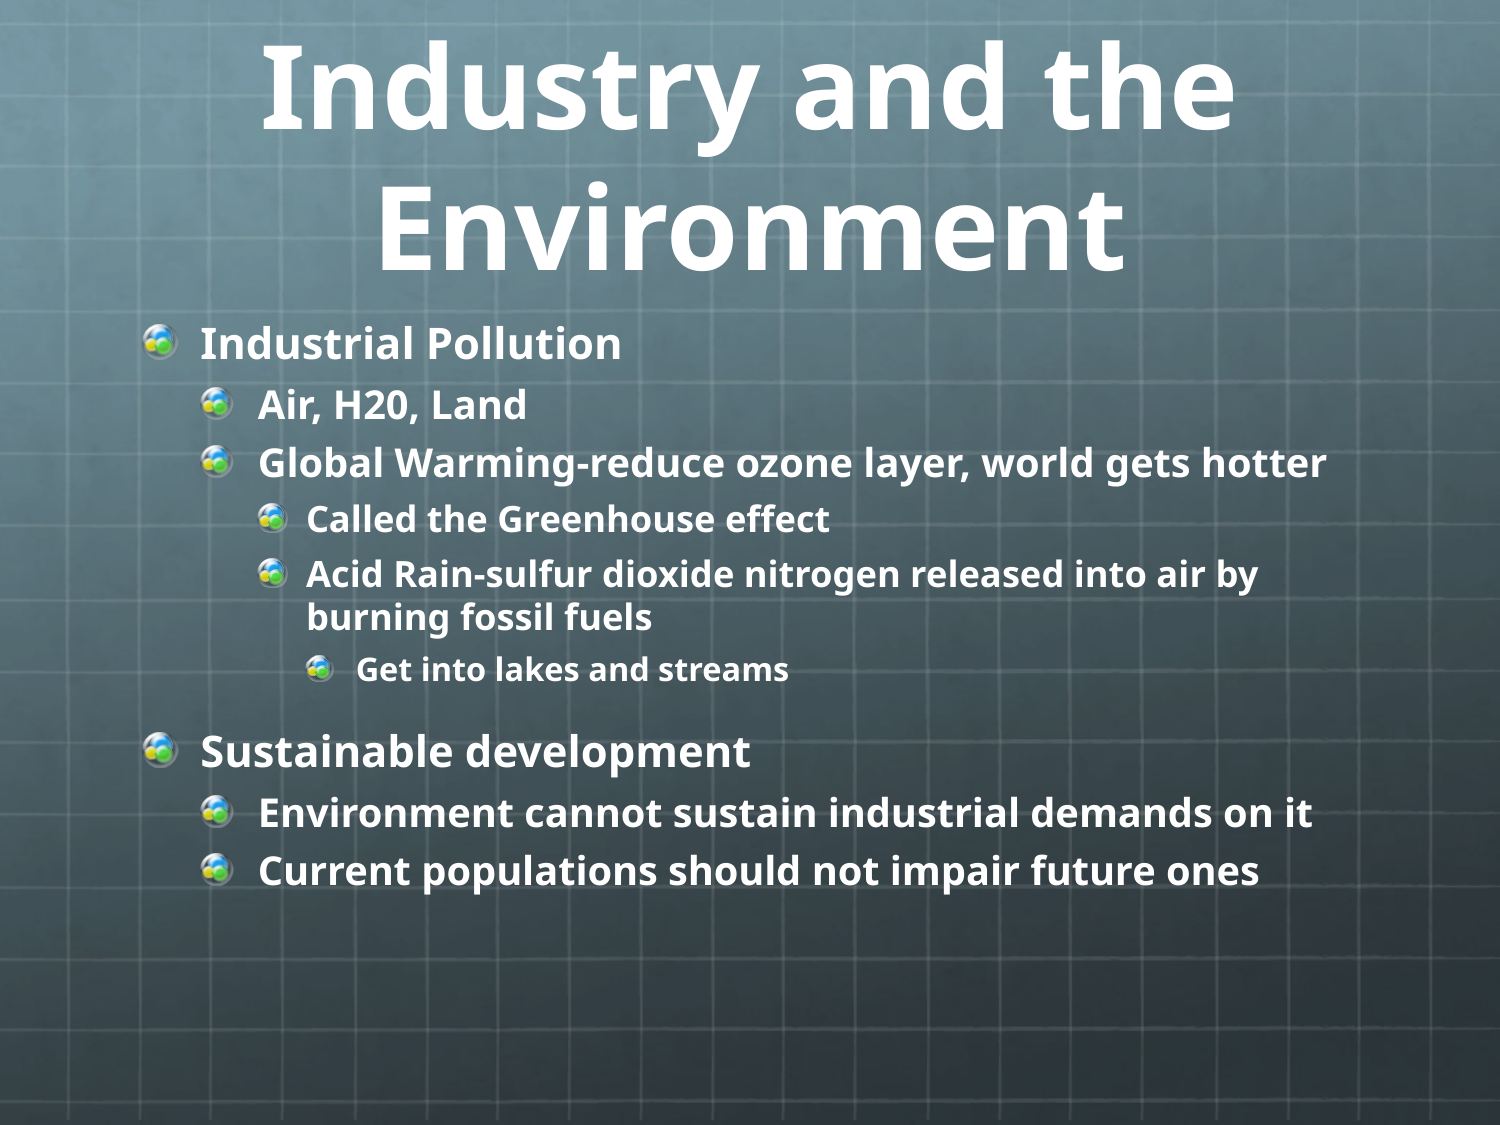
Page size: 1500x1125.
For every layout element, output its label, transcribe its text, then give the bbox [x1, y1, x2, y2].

title Industry and the Environment [127, 17, 1372, 289]
picture [0, 0, 1500, 1125]
list Industrial Pollution Air, H20, Land Global Warming-reduce ozone layer, world gets hotter Called the Greenhouse effect Acid Rain-sulfur dioxide nitrogen released into air by burning fossil fuels Get into lakes and streams Sustainable development Environment cannot sustain industrial demands on it Current populations should not impair future ones [127, 308, 1372, 958]
